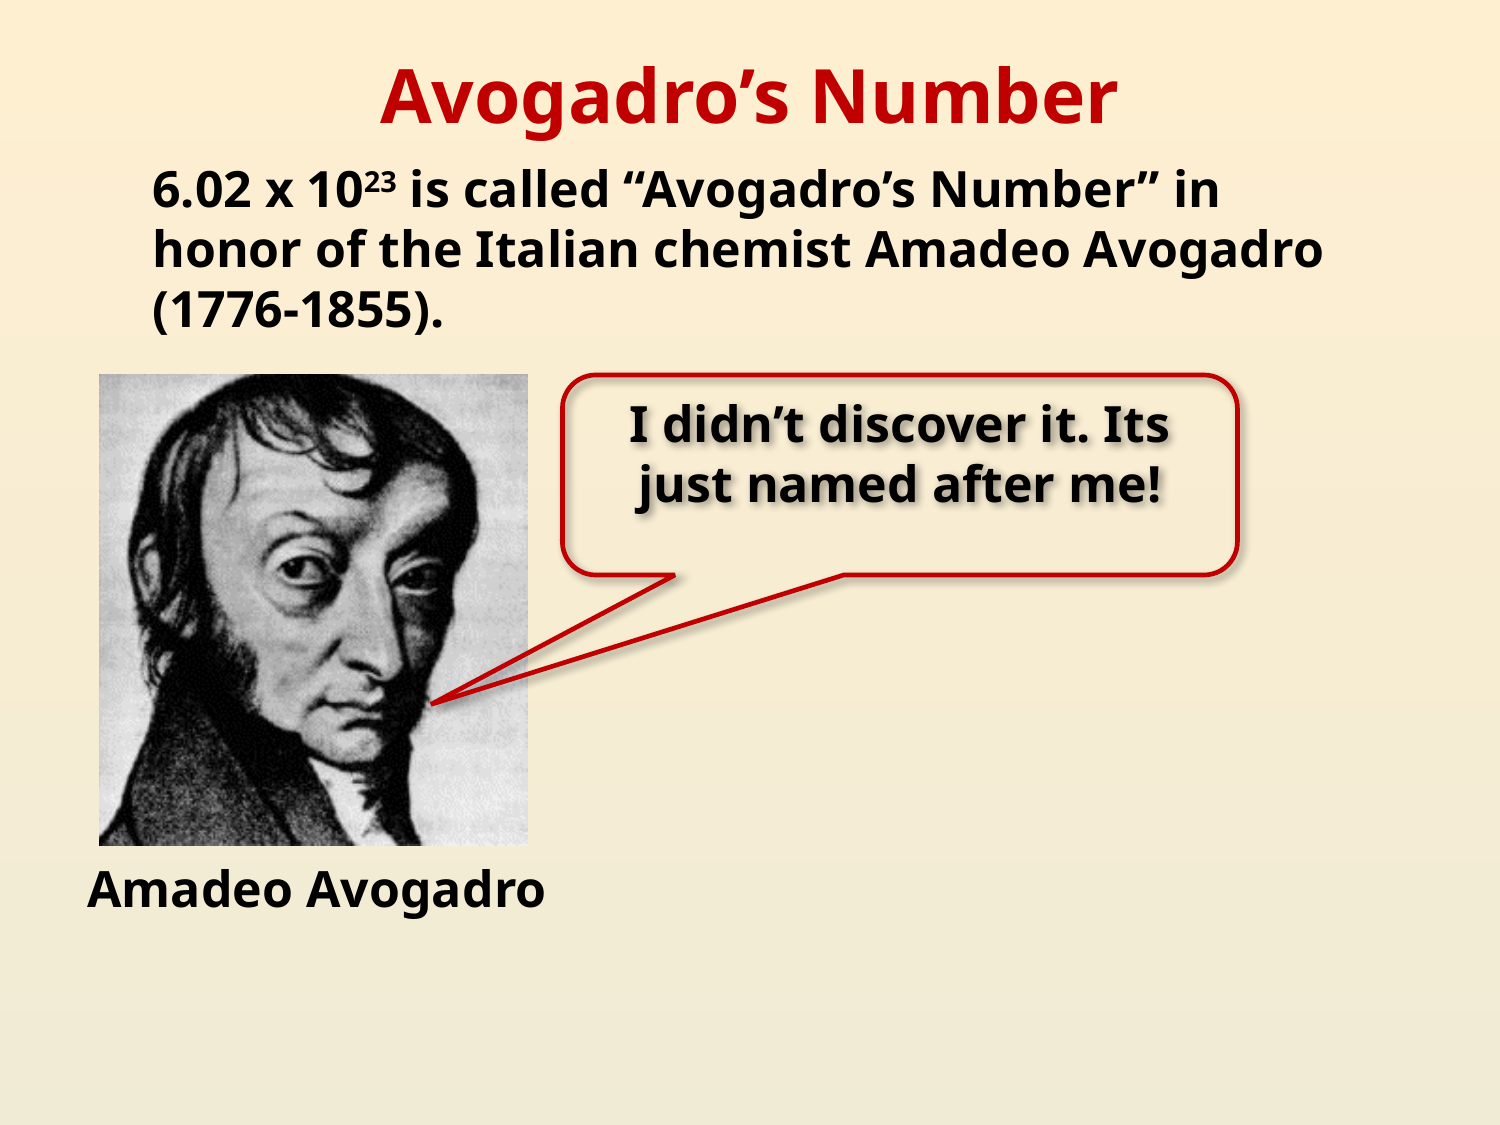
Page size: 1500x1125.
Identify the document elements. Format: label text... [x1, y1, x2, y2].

picture [99, 374, 528, 846]
text_box Amadeo Avogadro [72, 849, 562, 925]
text_box I didn’t discover it. Its just named after me! [532, 374, 1238, 673]
text_box 6.02 x 1023 is called “Avogadro’s Number” in honor of the Italian chemist Amadeo Avogadro (1776-1855). [137, 149, 1375, 345]
title Avogadro’s Number [112, 37, 1388, 151]
